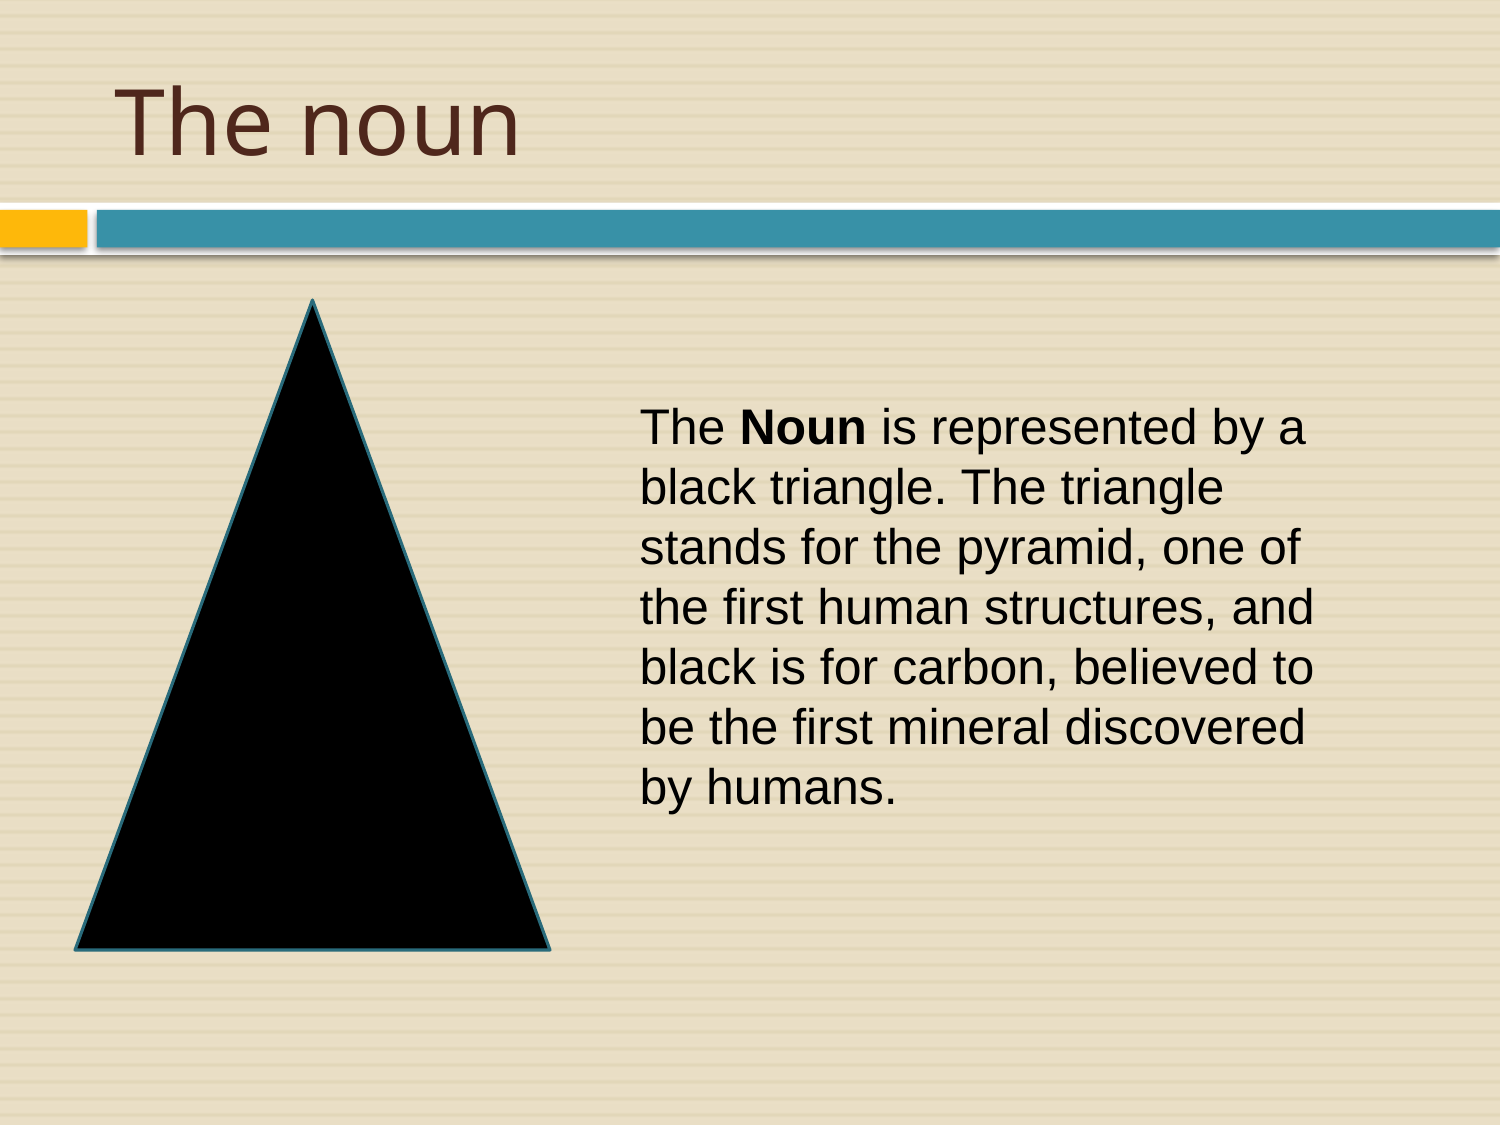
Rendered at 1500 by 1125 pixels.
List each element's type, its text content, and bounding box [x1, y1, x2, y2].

text_box [73, 298, 552, 952]
title The noun [99, 37, 1438, 201]
text_box The Noun is represented by a black triangle. The triangle stands for the pyramid, one of the first human structures, and black is for carbon, believed to be the first mineral discovered by humans. [624, 387, 1375, 823]
